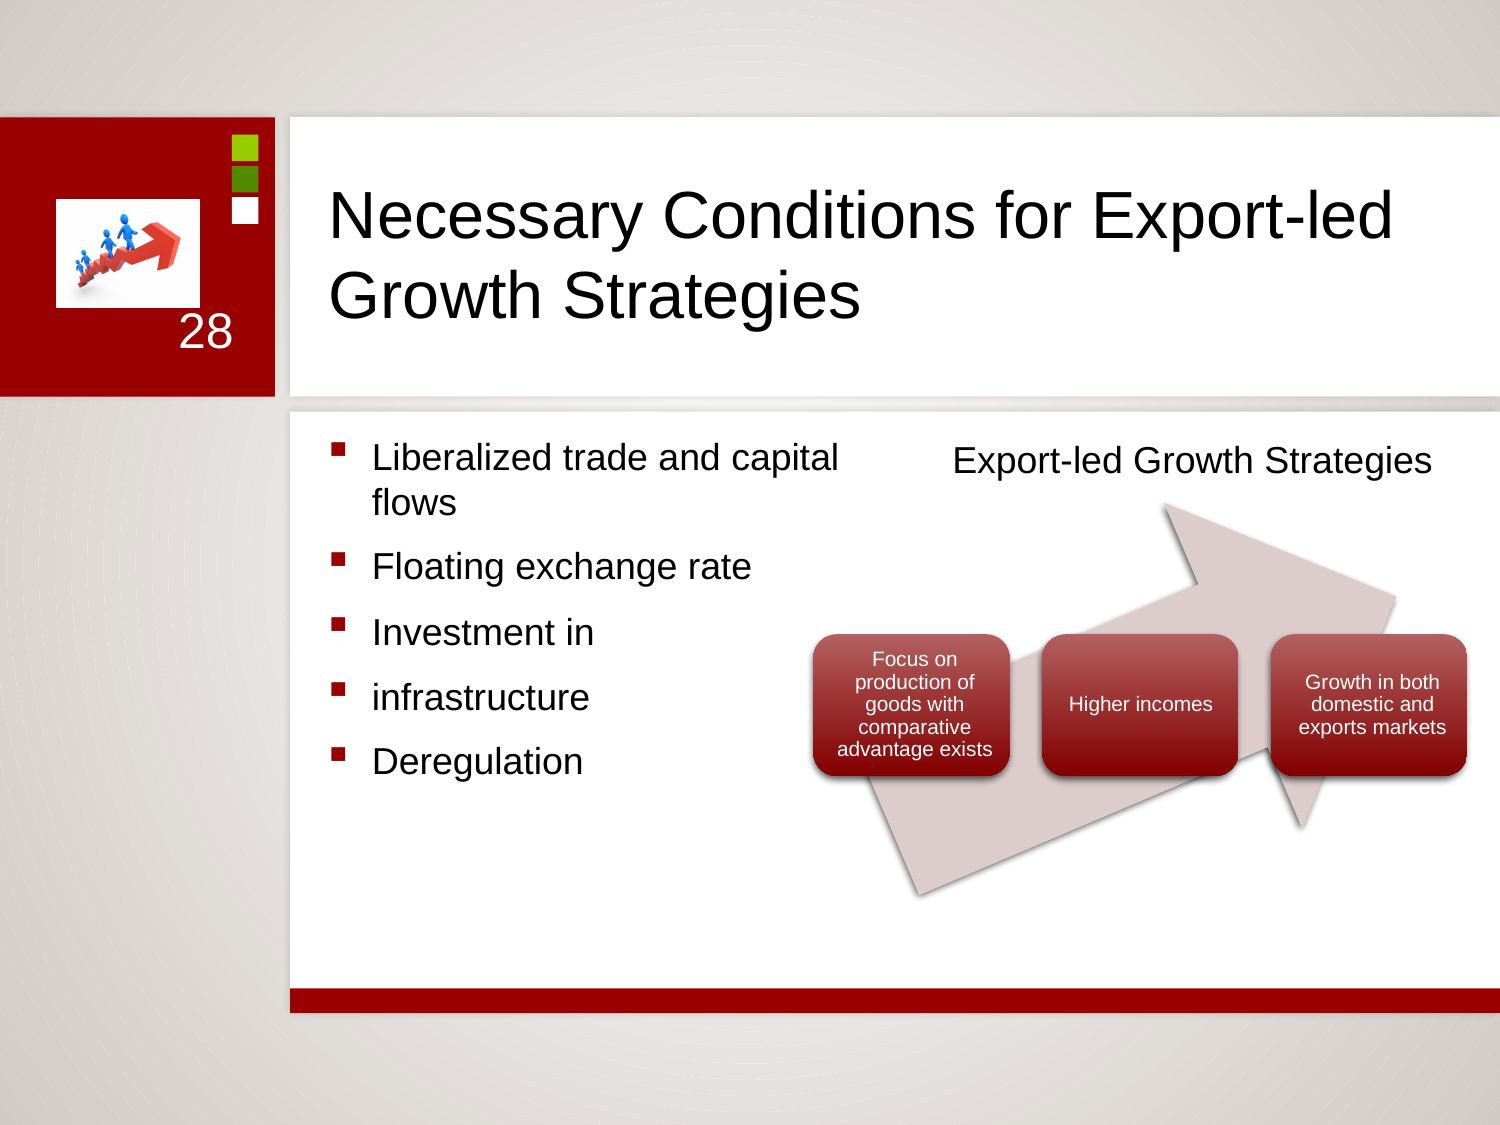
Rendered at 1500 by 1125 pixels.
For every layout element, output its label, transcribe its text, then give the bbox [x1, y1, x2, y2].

picture [56, 199, 201, 308]
title Necessary Conditions for Export-led Growth Strategies [313, 112, 1500, 340]
list Liberalized trade and capital flows Floating exchange rate Investment in infrastructure Deregulation [312, 425, 873, 968]
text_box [812, 527, 1468, 883]
slide_number 28 [56, 278, 249, 379]
text_box Export-led Growth Strategies [937, 428, 1475, 534]
